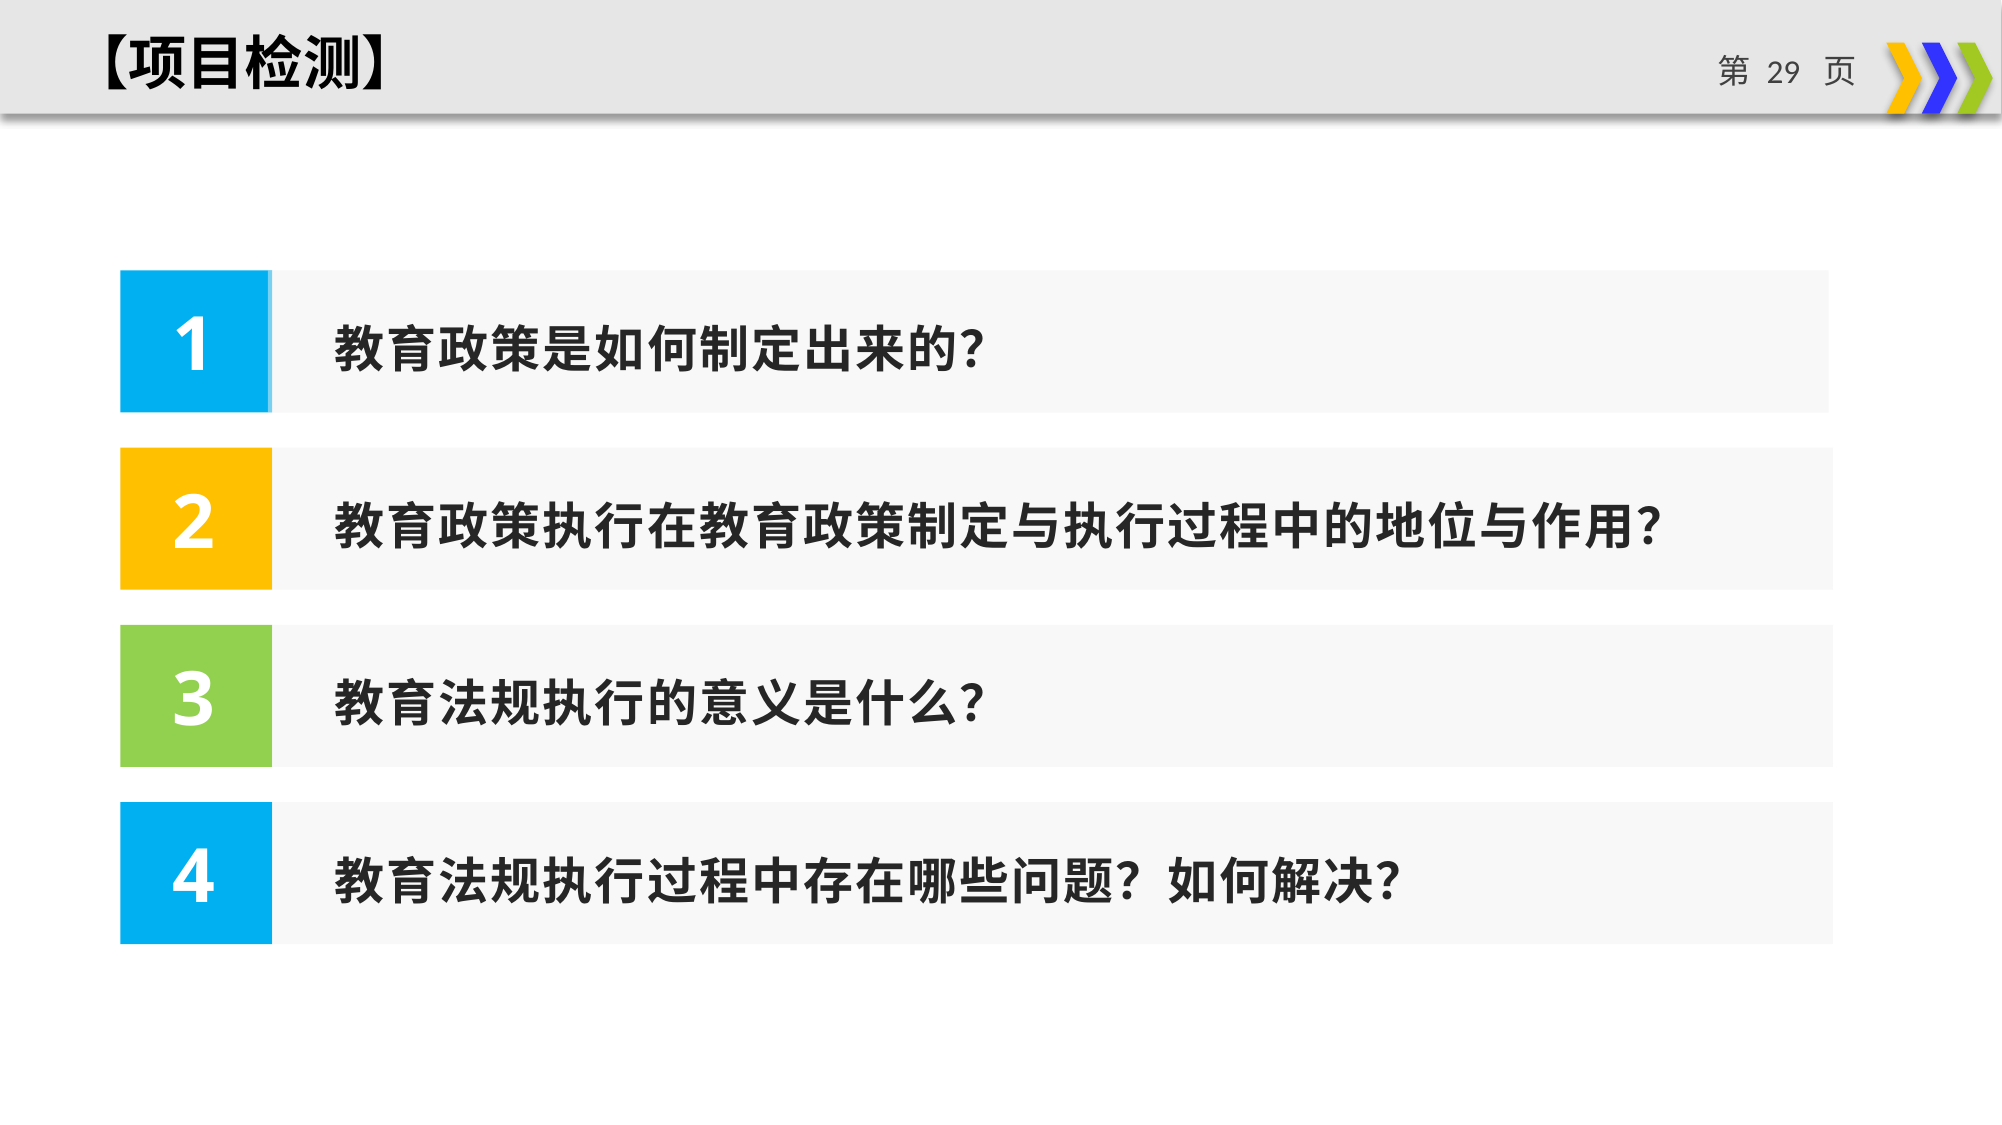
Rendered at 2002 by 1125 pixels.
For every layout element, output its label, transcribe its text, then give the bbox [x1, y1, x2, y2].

text_box [272, 624, 1833, 767]
text_box [272, 802, 1833, 945]
text_box [120, 802, 272, 945]
text_box 4 [158, 820, 235, 927]
text_box 教育法规执行的意义是什么？ [320, 633, 1808, 759]
text_box 2 [158, 465, 235, 572]
text_box 教育政策是如何制定出来的？ [320, 278, 1808, 404]
text_box [272, 447, 1833, 590]
text_box 1 [158, 288, 235, 395]
text_box [120, 624, 272, 767]
text_box [120, 270, 267, 413]
text_box 教育法规执行过程中存在哪些问题？如何解决？ [320, 810, 1808, 936]
text_box 【项目检测】 [55, 19, 996, 104]
text_box 3 [158, 642, 235, 749]
text_box [267, 270, 1829, 413]
text_box [120, 447, 272, 590]
text_box 教育政策执行在教育政策制定与执行过程中的地位与作用？ [320, 456, 1808, 582]
